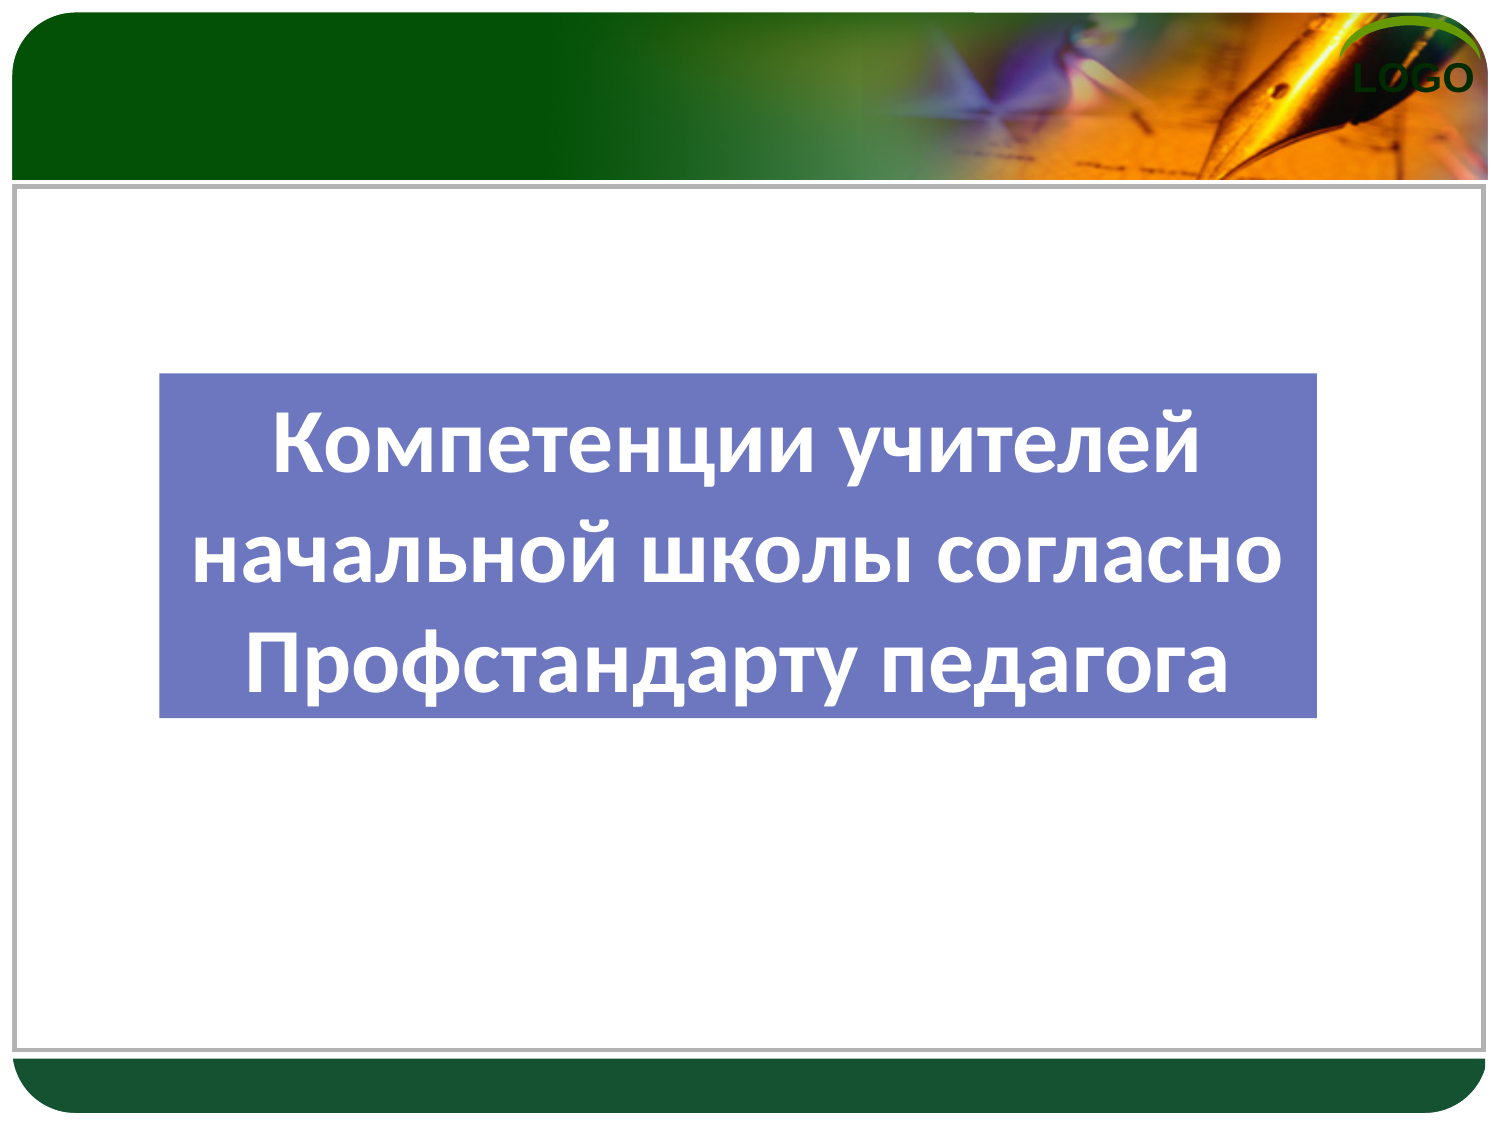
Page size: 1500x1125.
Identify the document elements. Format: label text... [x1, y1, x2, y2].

picture [13, 13, 1487, 180]
text_box Компетенции учителей начальной школы согласно Профстандарту педагога [159, 373, 1317, 719]
